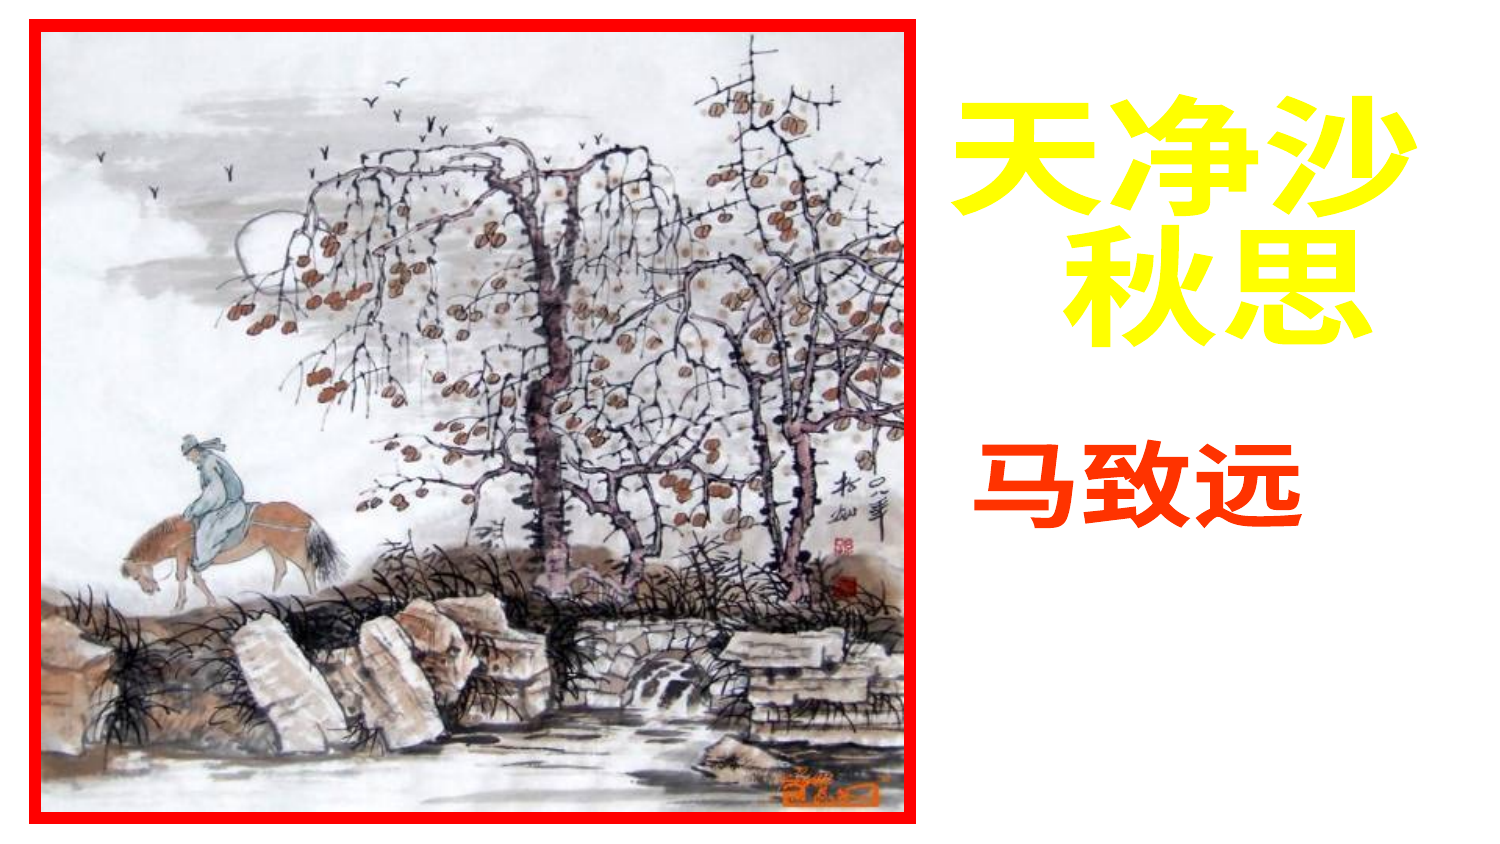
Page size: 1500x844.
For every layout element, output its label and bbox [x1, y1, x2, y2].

picture [41, 31, 904, 812]
